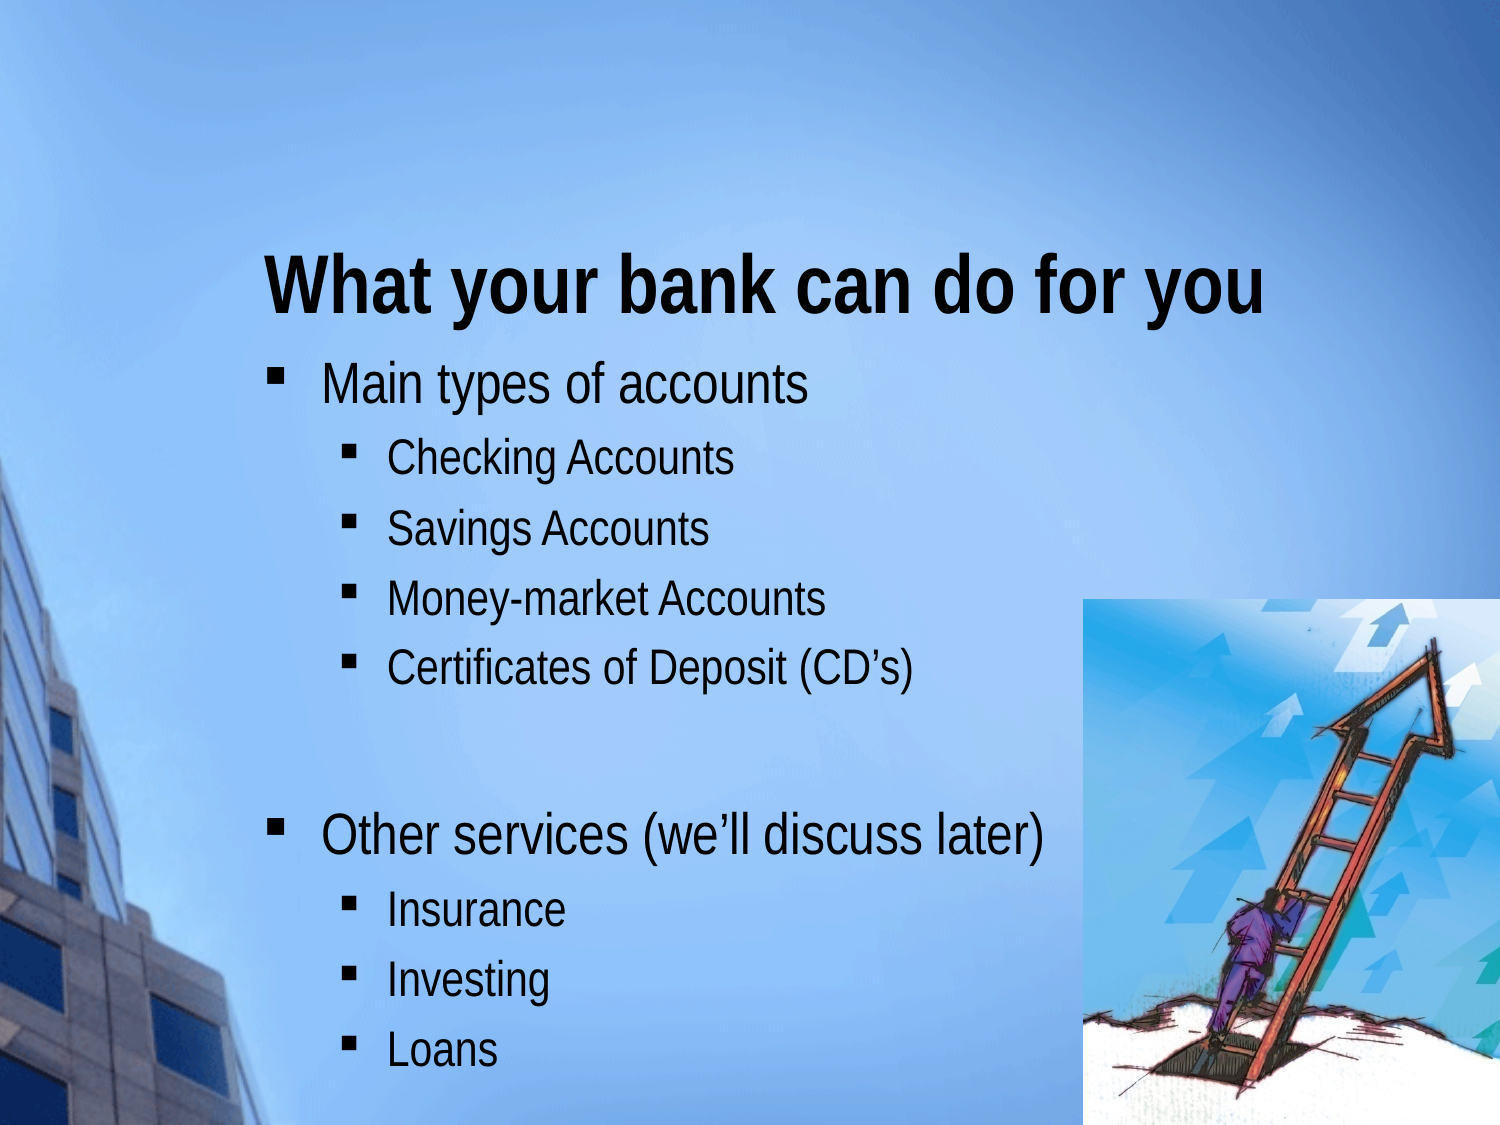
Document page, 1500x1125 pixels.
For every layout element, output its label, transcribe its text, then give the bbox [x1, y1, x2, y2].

list Main types of accounts Checking Accounts Savings Accounts Money-market Accounts Certificates of Deposit (CD’s) Other services (we’ll discuss later) Insurance Investing Loans [249, 337, 1413, 913]
picture [0, 0, 1500, 1125]
title What your bank can do for you [249, 112, 1413, 337]
